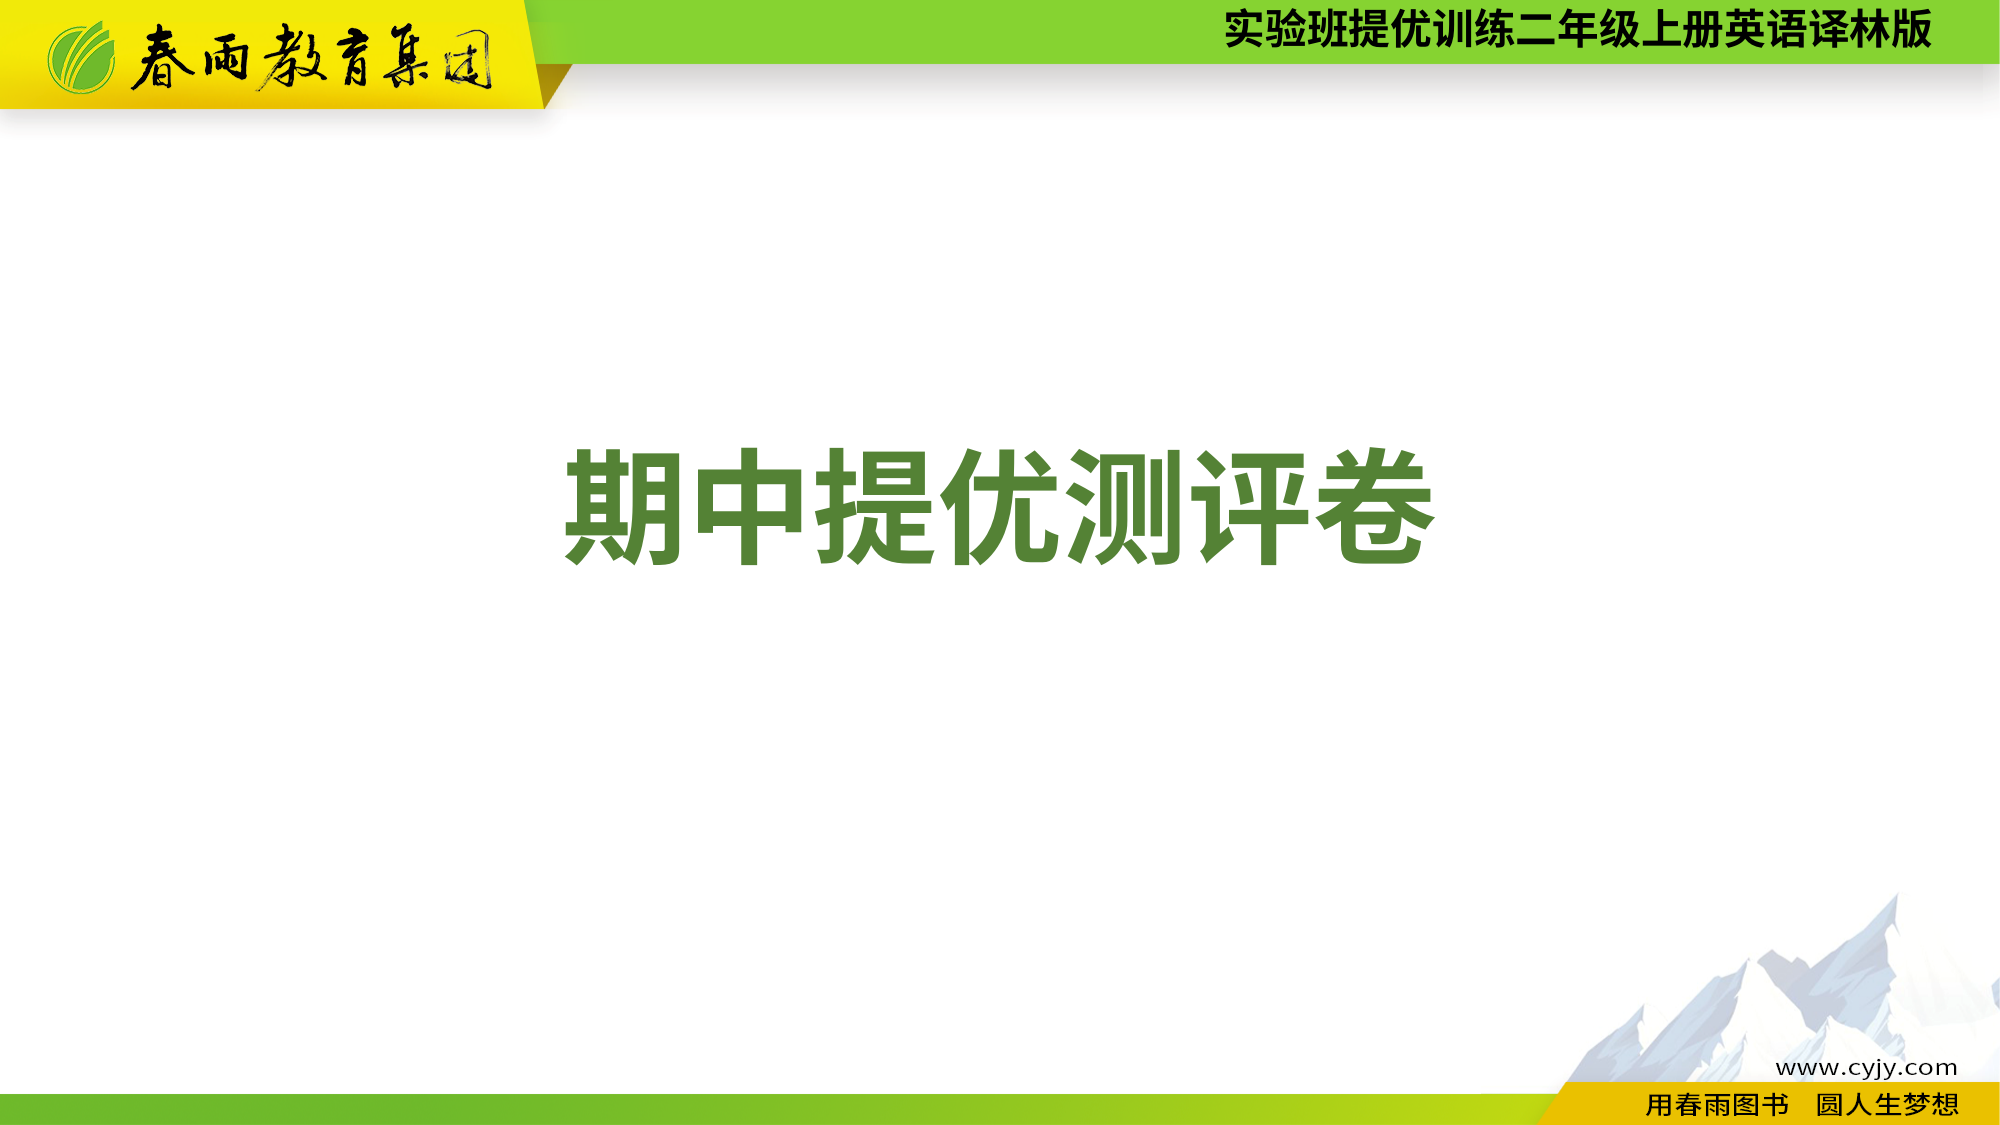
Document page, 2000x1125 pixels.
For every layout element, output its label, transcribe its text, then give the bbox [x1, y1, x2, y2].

text_box 期中提优测评卷 [0, 347, 2000, 588]
picture [0, 588, 2000, 1125]
picture [0, 0, 2000, 347]
